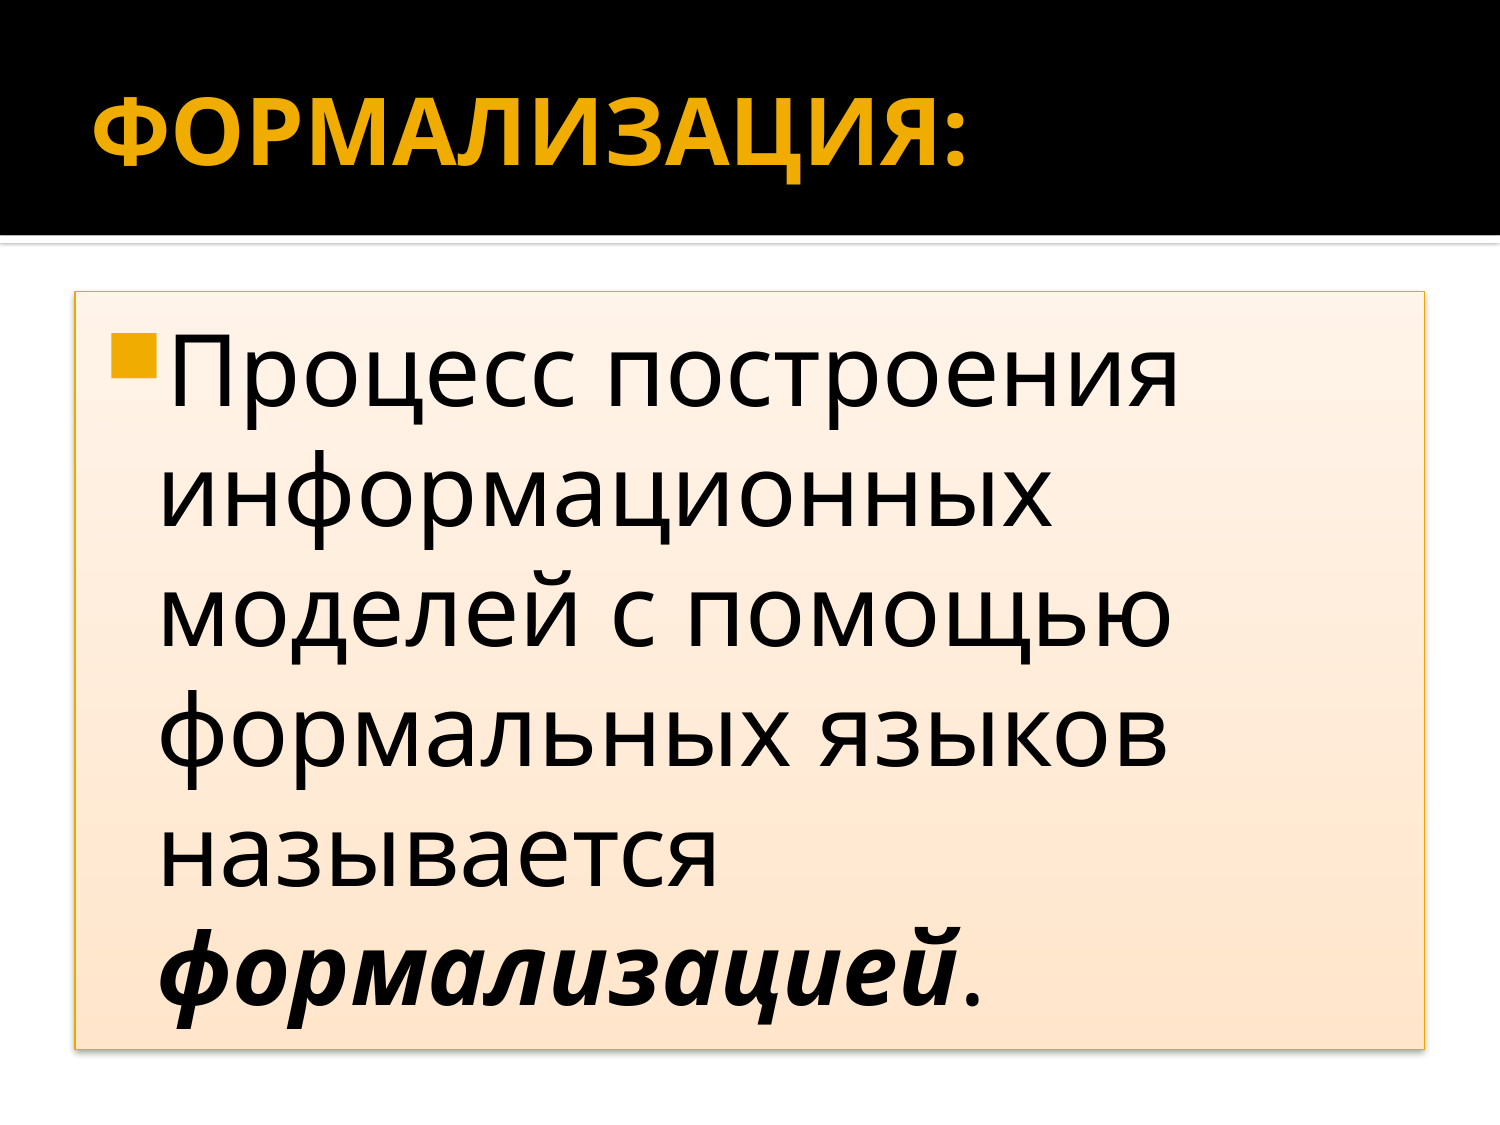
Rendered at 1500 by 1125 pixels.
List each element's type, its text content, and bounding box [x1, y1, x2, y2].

title ФОРМАЛИЗАЦИЯ: [75, 25, 1425, 231]
list Процесс построения информационных моделей с помощью формальных языков называется формализацией. [74, 291, 1425, 1050]
